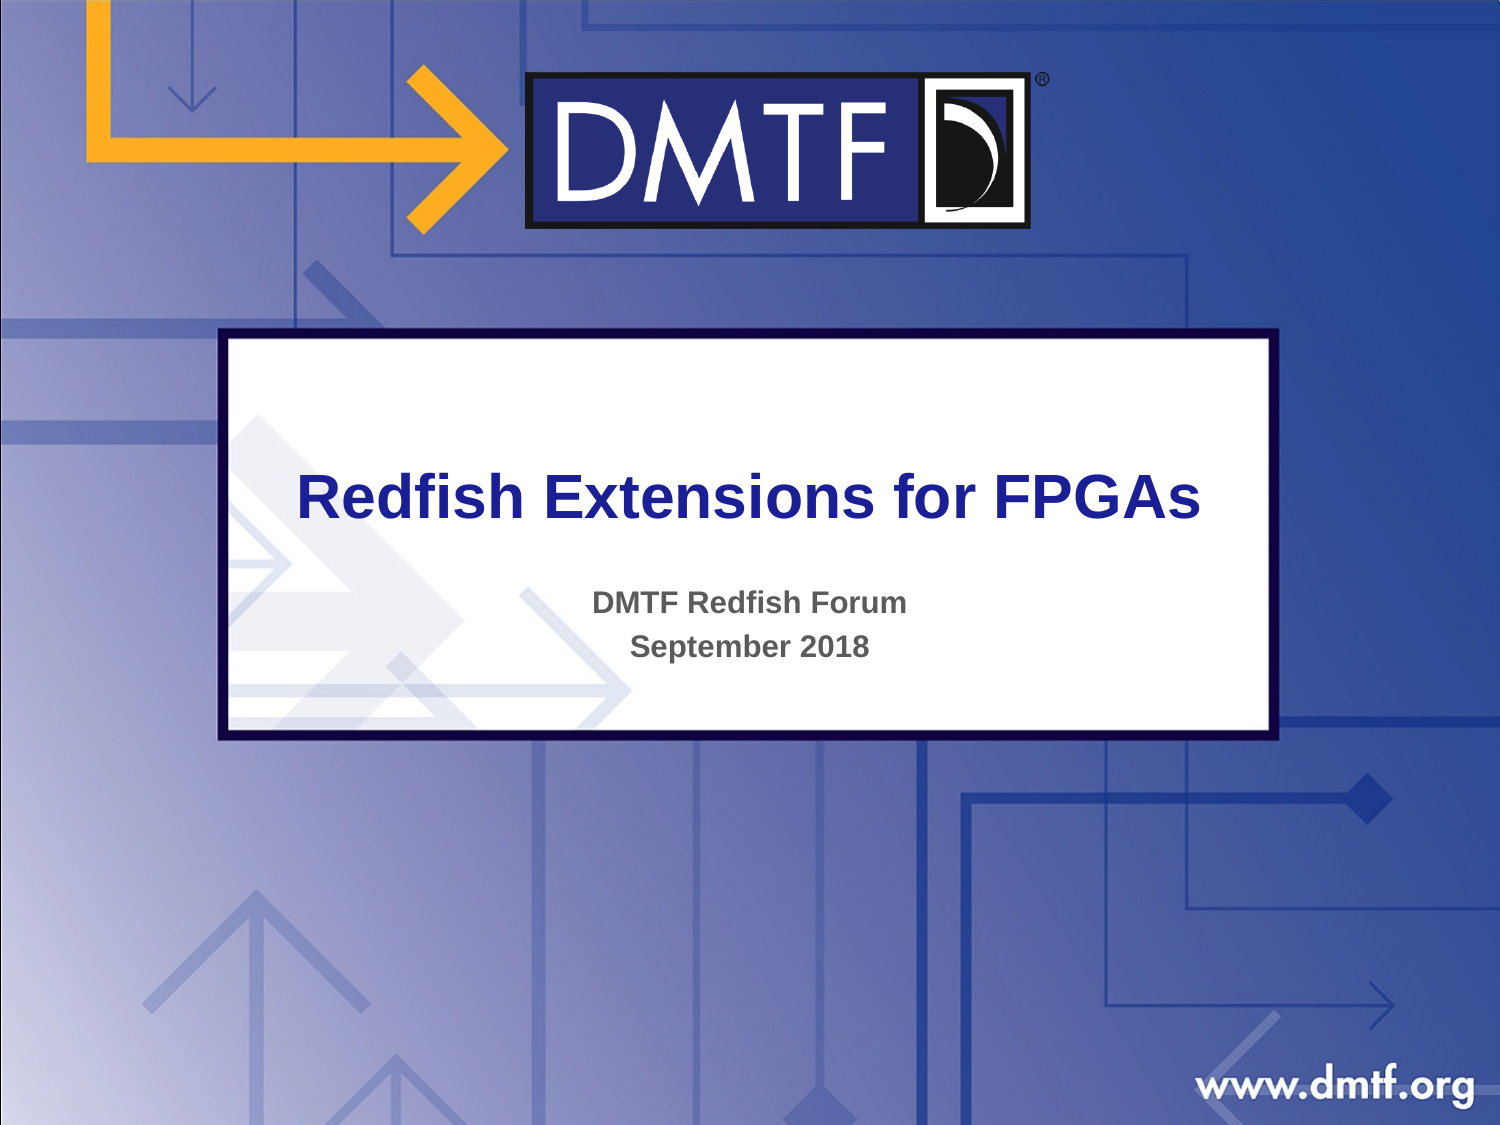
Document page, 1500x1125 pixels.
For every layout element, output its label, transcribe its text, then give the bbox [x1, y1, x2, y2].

picture [0, 0, 1500, 1125]
title Redfish Extensions for FPGAs [237, 425, 1263, 563]
subtitle DMTF Redfish Forum September 2018 [237, 575, 1263, 725]
